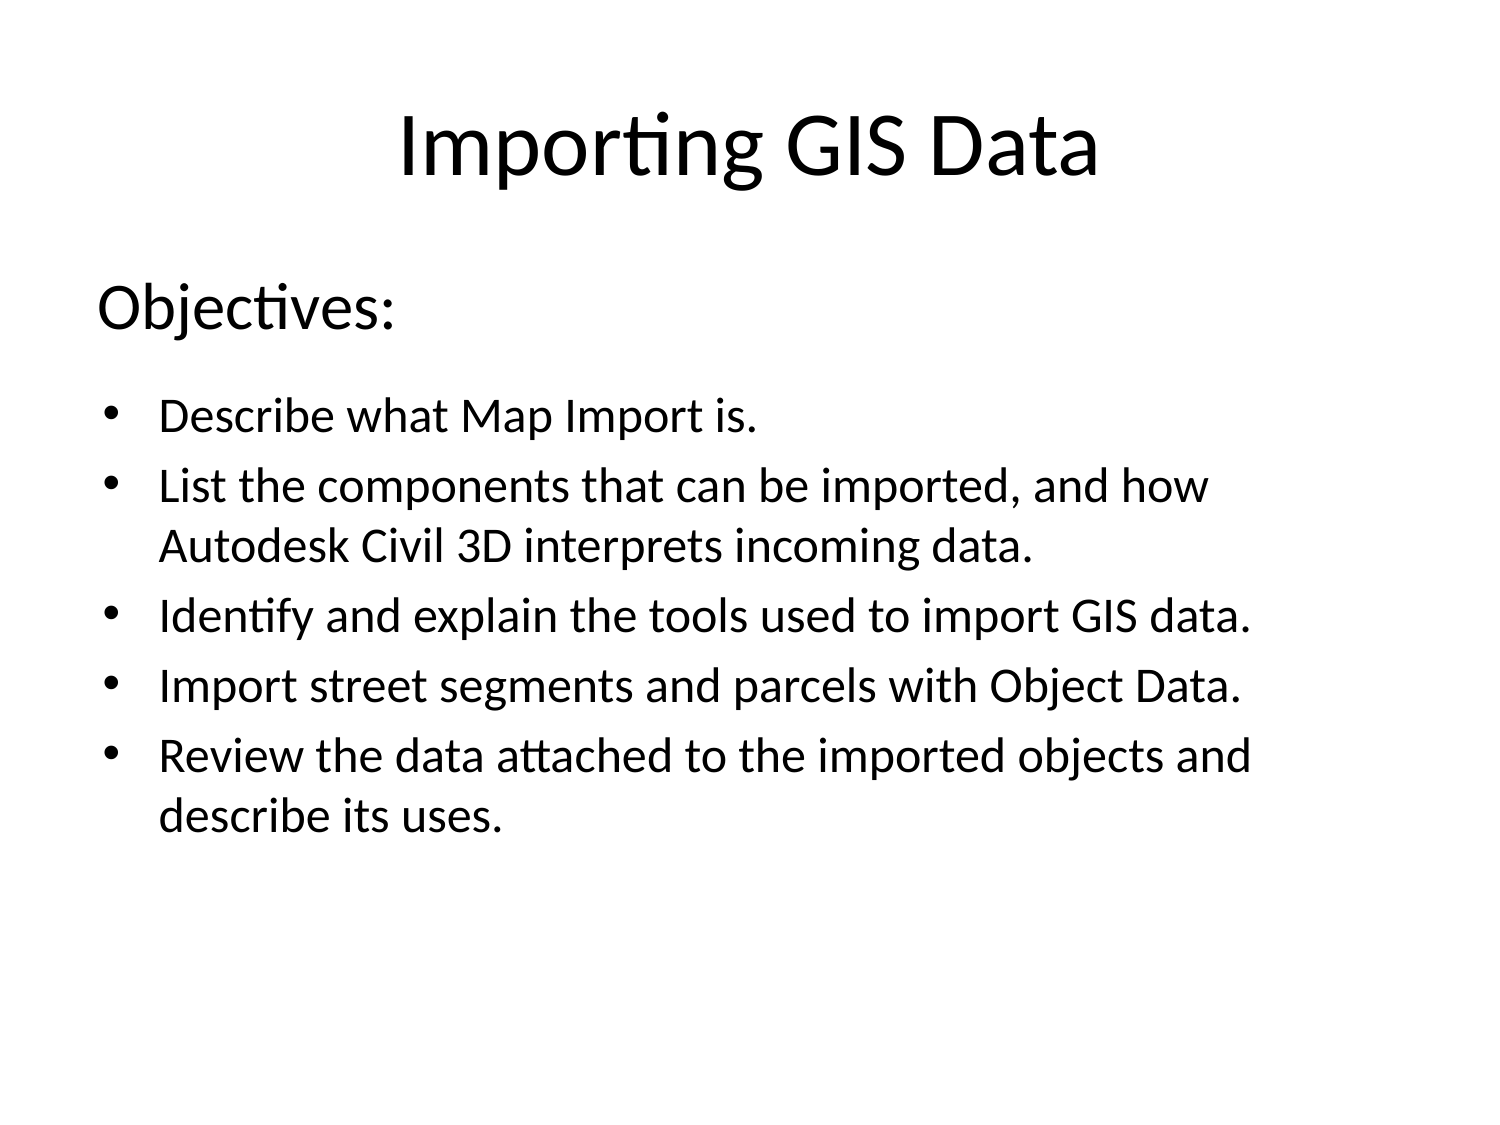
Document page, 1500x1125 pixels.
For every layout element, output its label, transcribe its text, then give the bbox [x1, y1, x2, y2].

list Describe what Map Import is. List the components that can be imported, and how Autodesk Civil 3D interprets incoming data. Identify and explain the tools used to import GIS data. Import street segments and parcels with Object Data. Review the data attached to the imported objects and describe its uses. [87, 375, 1425, 1013]
text_box Objectives: [37, 237, 413, 350]
title Importing GIS Data [75, 45, 1425, 233]
